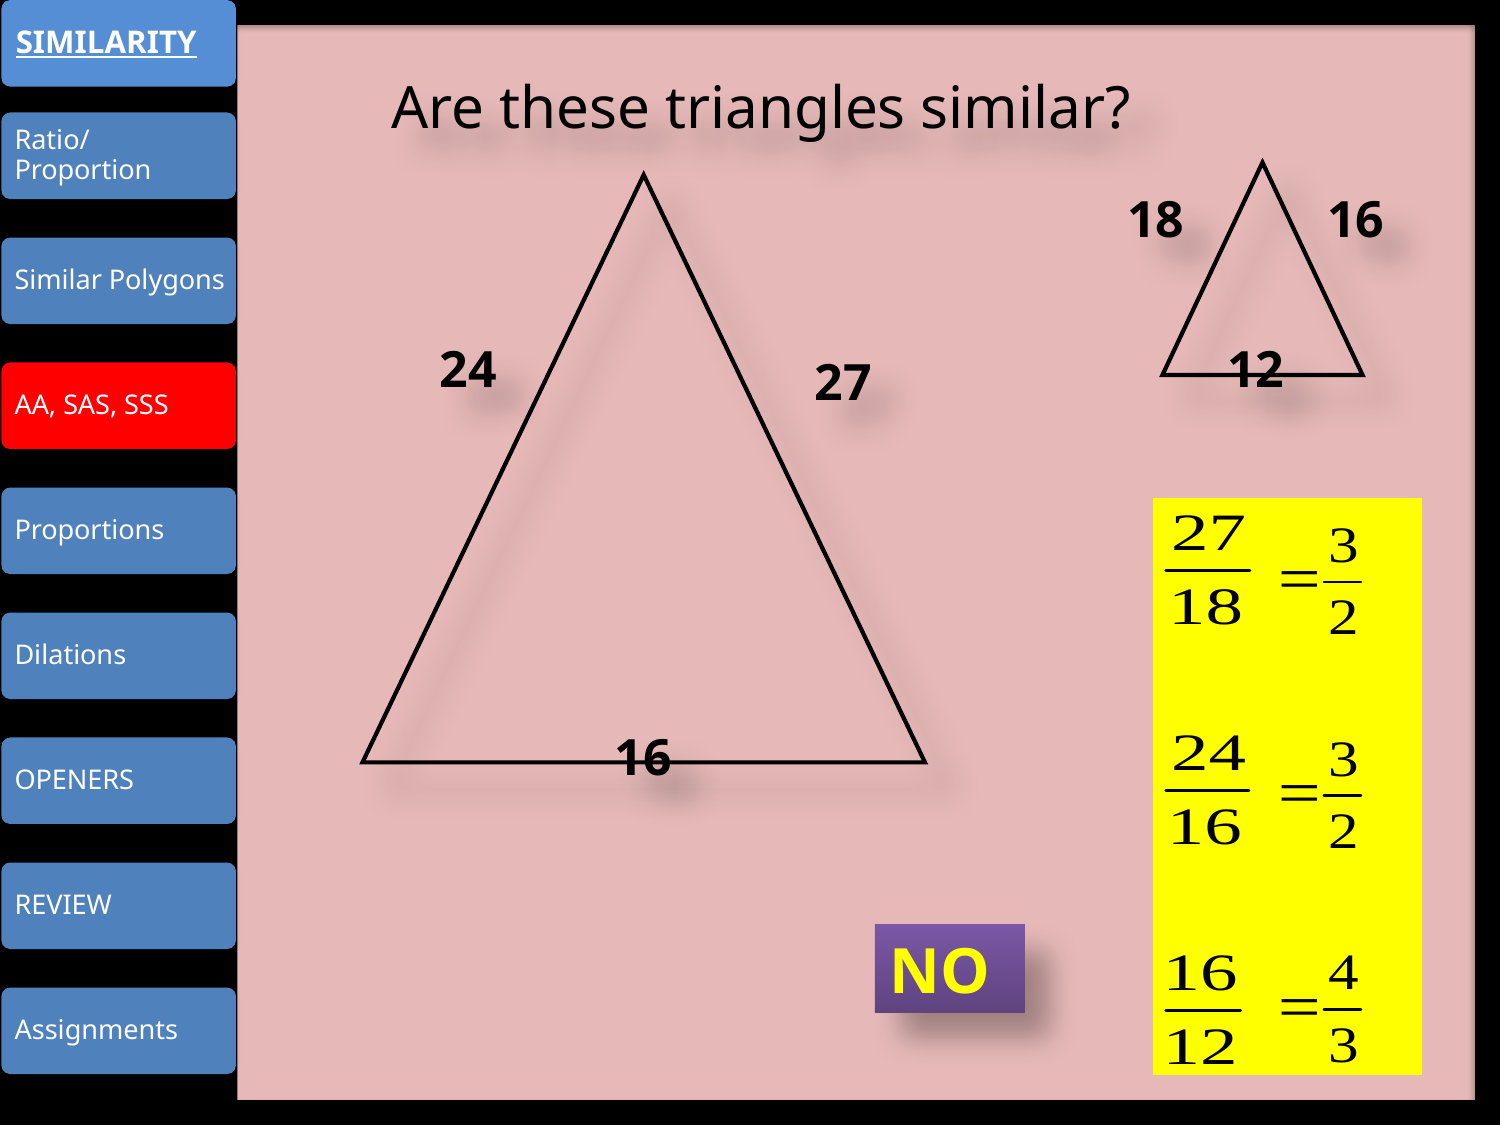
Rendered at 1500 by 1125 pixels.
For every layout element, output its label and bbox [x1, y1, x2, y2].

text_box [238, 0, 1500, 1125]
text_box [1265, 513, 1476, 1073]
text_box [0, 0, 238, 1125]
text_box [1153, 497, 1423, 1076]
